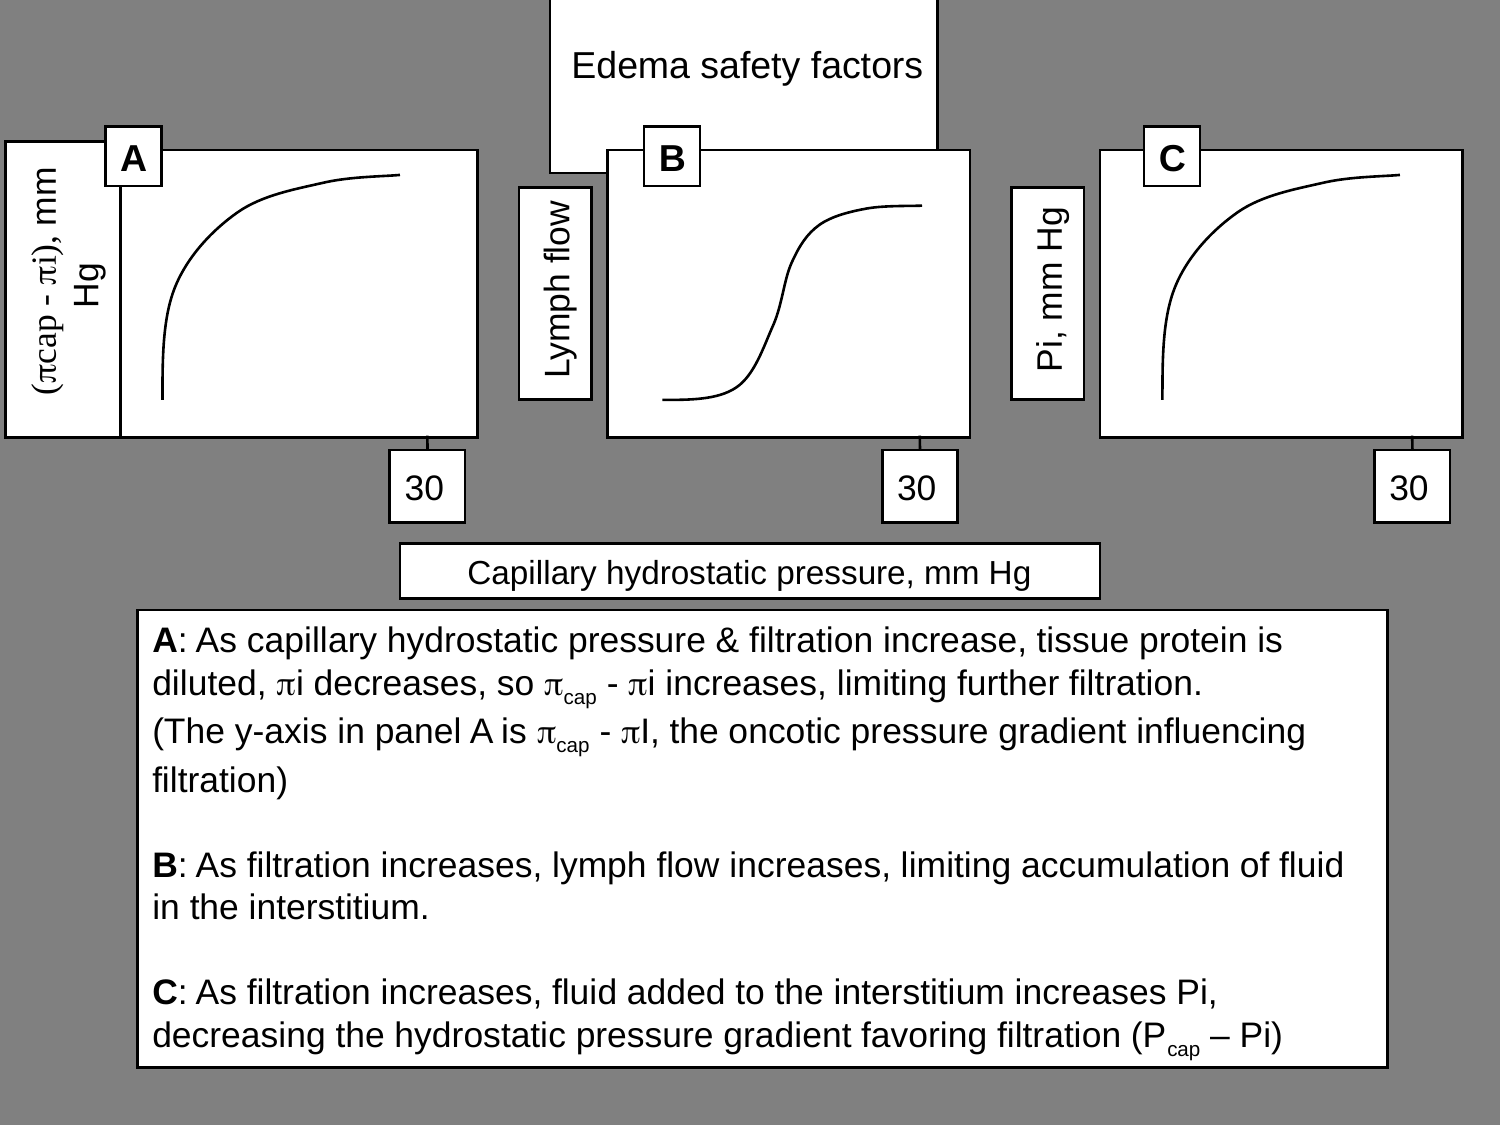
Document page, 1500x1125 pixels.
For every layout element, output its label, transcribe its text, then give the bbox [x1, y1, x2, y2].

text_box A: As capillary hydrostatic pressure & filtration increase, tissue protein is diluted, i decreases, so cap - i increases, limiting further filtration. (The y-axis in panel A is cap - I, the oncotic pressure gradient influencing filtration) B: As filtration increases, lymph flow increases, limiting accumulation of fluid in the interstitium. C: As filtration increases, fluid added to the interstitium increases Pi, decreasing the hydrostatic pressure gradient favoring filtration (Pcap – Pi) [137, 610, 1388, 1068]
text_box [517, 124, 971, 526]
text_box Capillary hydrostatic pressure, mm Hg [399, 543, 1100, 599]
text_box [1009, 124, 1463, 526]
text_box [4, 124, 478, 526]
title Edema safety factors [549, 0, 939, 123]
